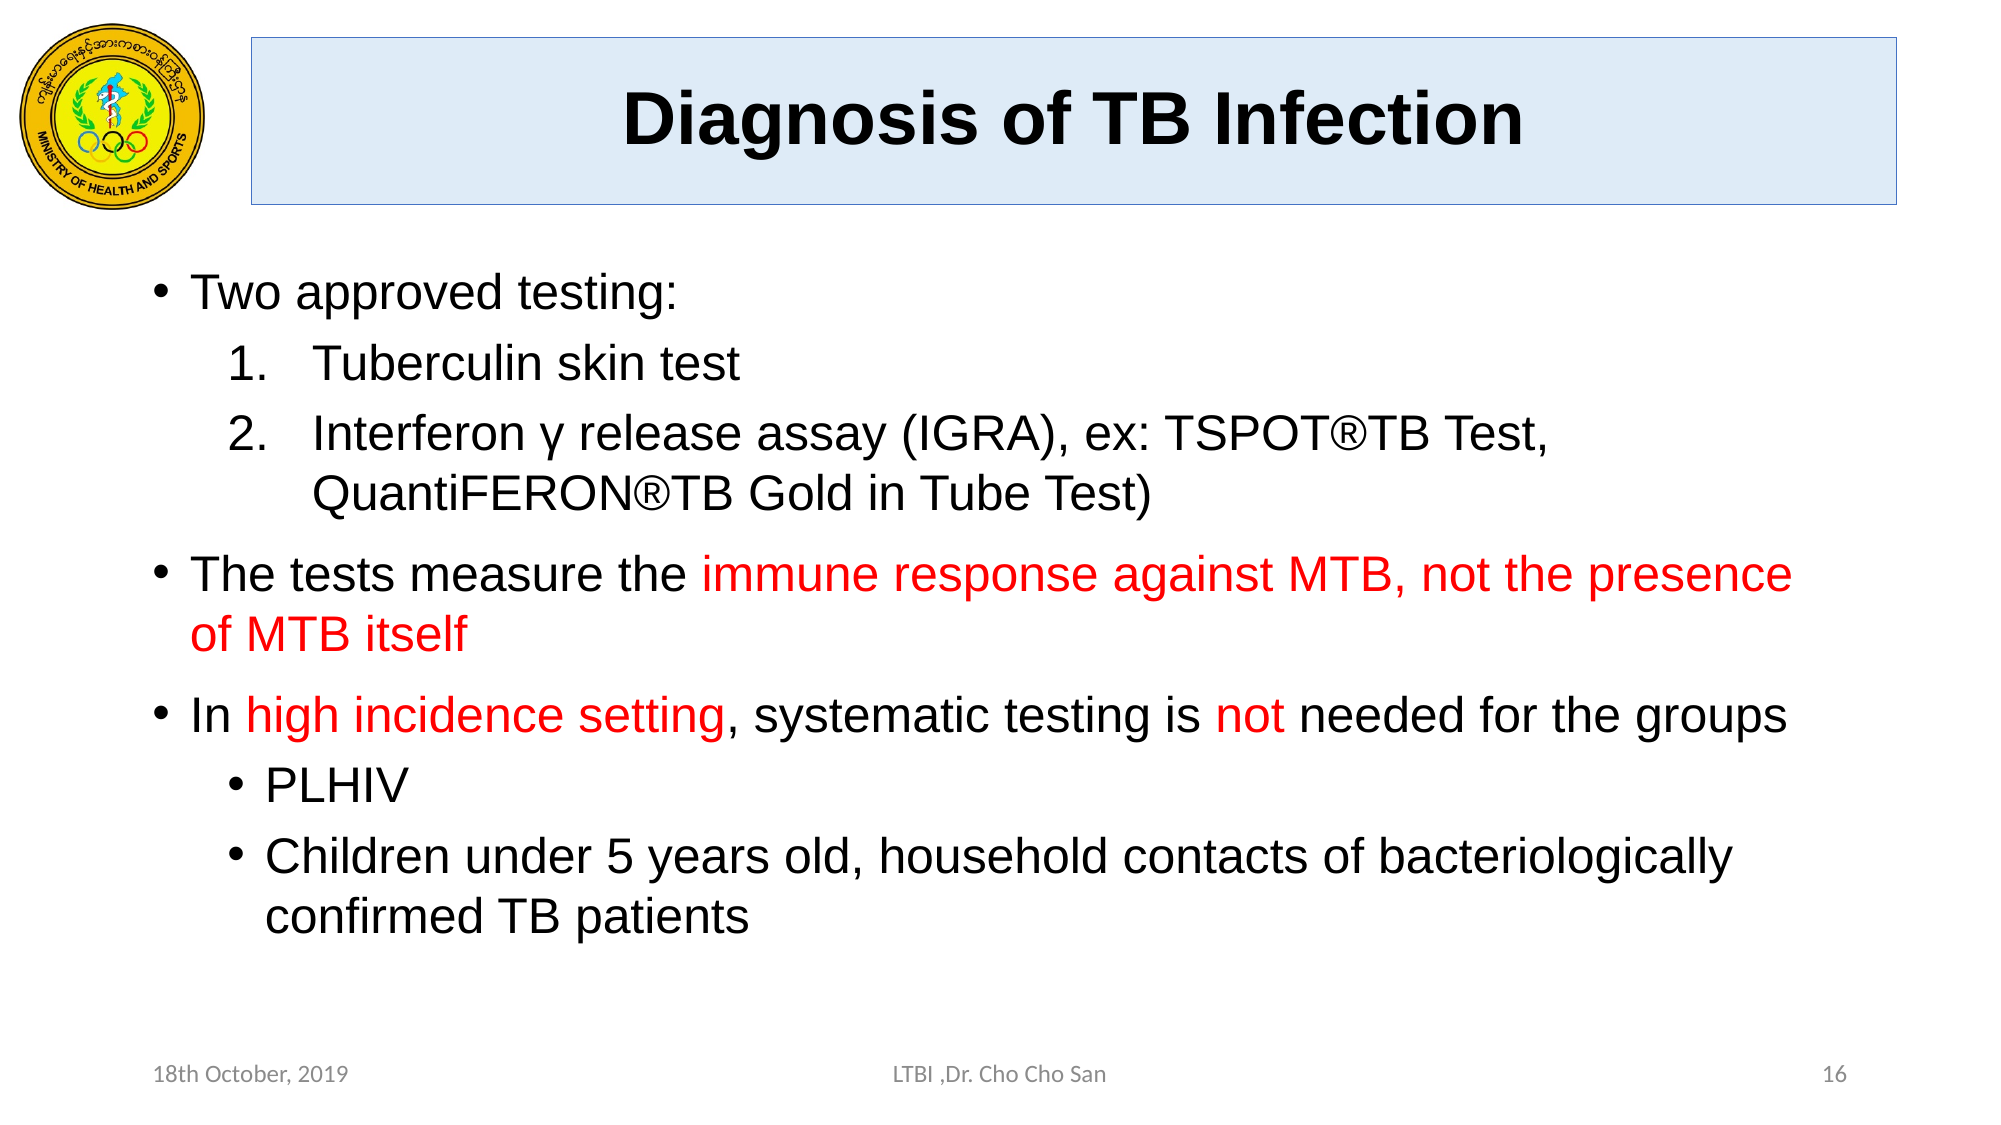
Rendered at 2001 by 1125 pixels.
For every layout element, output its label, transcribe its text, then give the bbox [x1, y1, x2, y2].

slide_number 16 [1412, 1042, 1863, 1103]
footer LTBI ,Dr. Cho Cho San [662, 1042, 1338, 1103]
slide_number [137, 1042, 588, 1103]
list Two approved testing: Tuberculin skin test Interferon γ release assay (IGRA), ex: TSPOT®TB Test, QuantiFERON®TB Gold in Tube Test) The tests measure the immune response against MTB, not the presence of MTB itself In high incidence setting, systematic testing is not needed for the groups PLHIV Children under 5 years old, household contacts of bacteriologically confirmed TB patients [137, 252, 1863, 1048]
picture [19, 23, 205, 210]
title Diagnosis of TB Infection [251, 37, 1897, 205]
